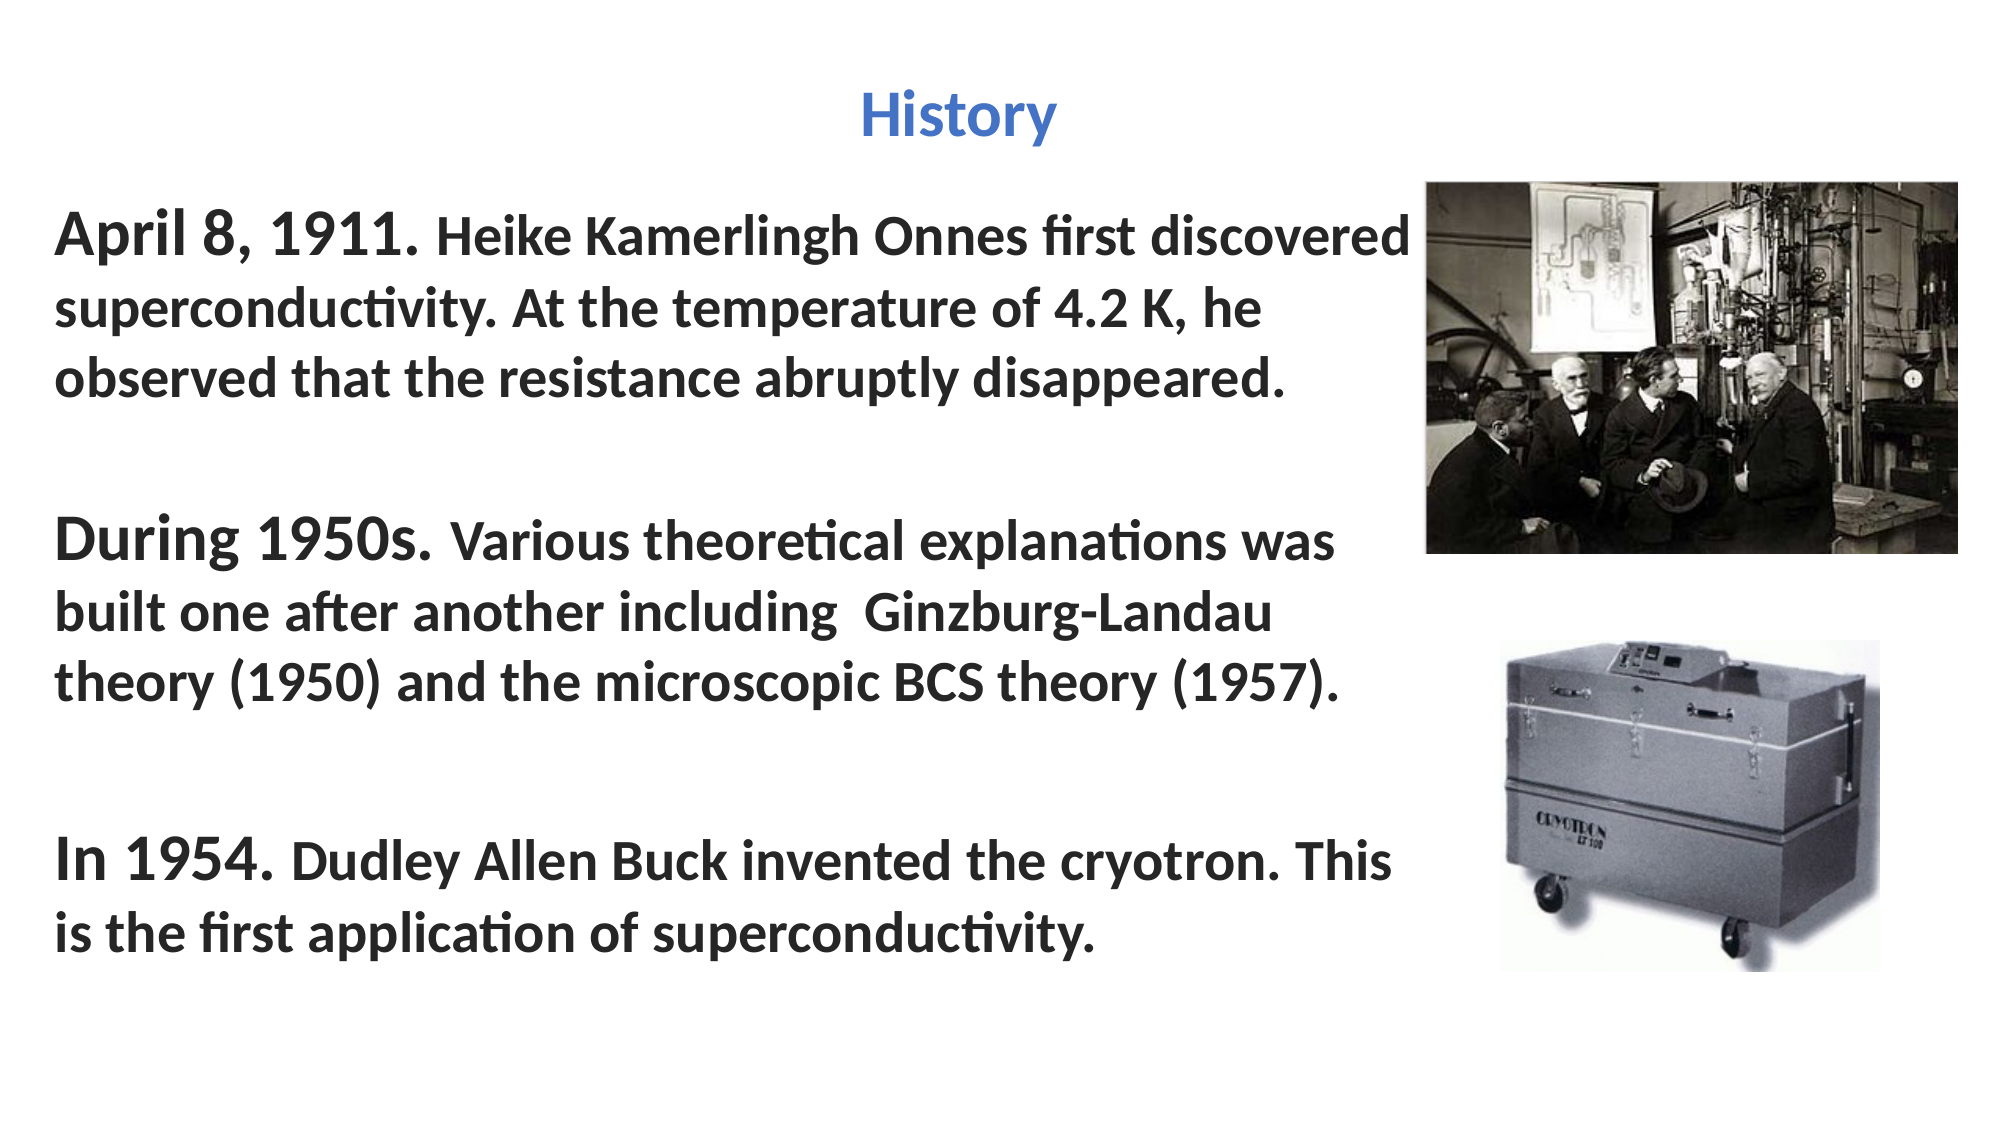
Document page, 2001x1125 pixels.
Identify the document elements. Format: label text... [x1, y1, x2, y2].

picture [1500, 640, 1880, 973]
text_box April 8, 1911. Heike Kamerlingh Onnes first discovered superconductivity. At the temperature of 4.2 K, he observed that the resistance abruptly disappeared. [39, 181, 1422, 417]
text_box In 1954. Dudley Allen Buck invented the cryotron. This is the first application of superconductivity. [39, 806, 1423, 972]
text_box During 1950s. Various theoretical explanations was built one after another including Ginzburg-Landau theory (1950) and the microscopic BCS theory (1957). [39, 485, 1423, 721]
picture [1422, 181, 1958, 554]
text_box History [704, 62, 1215, 158]
